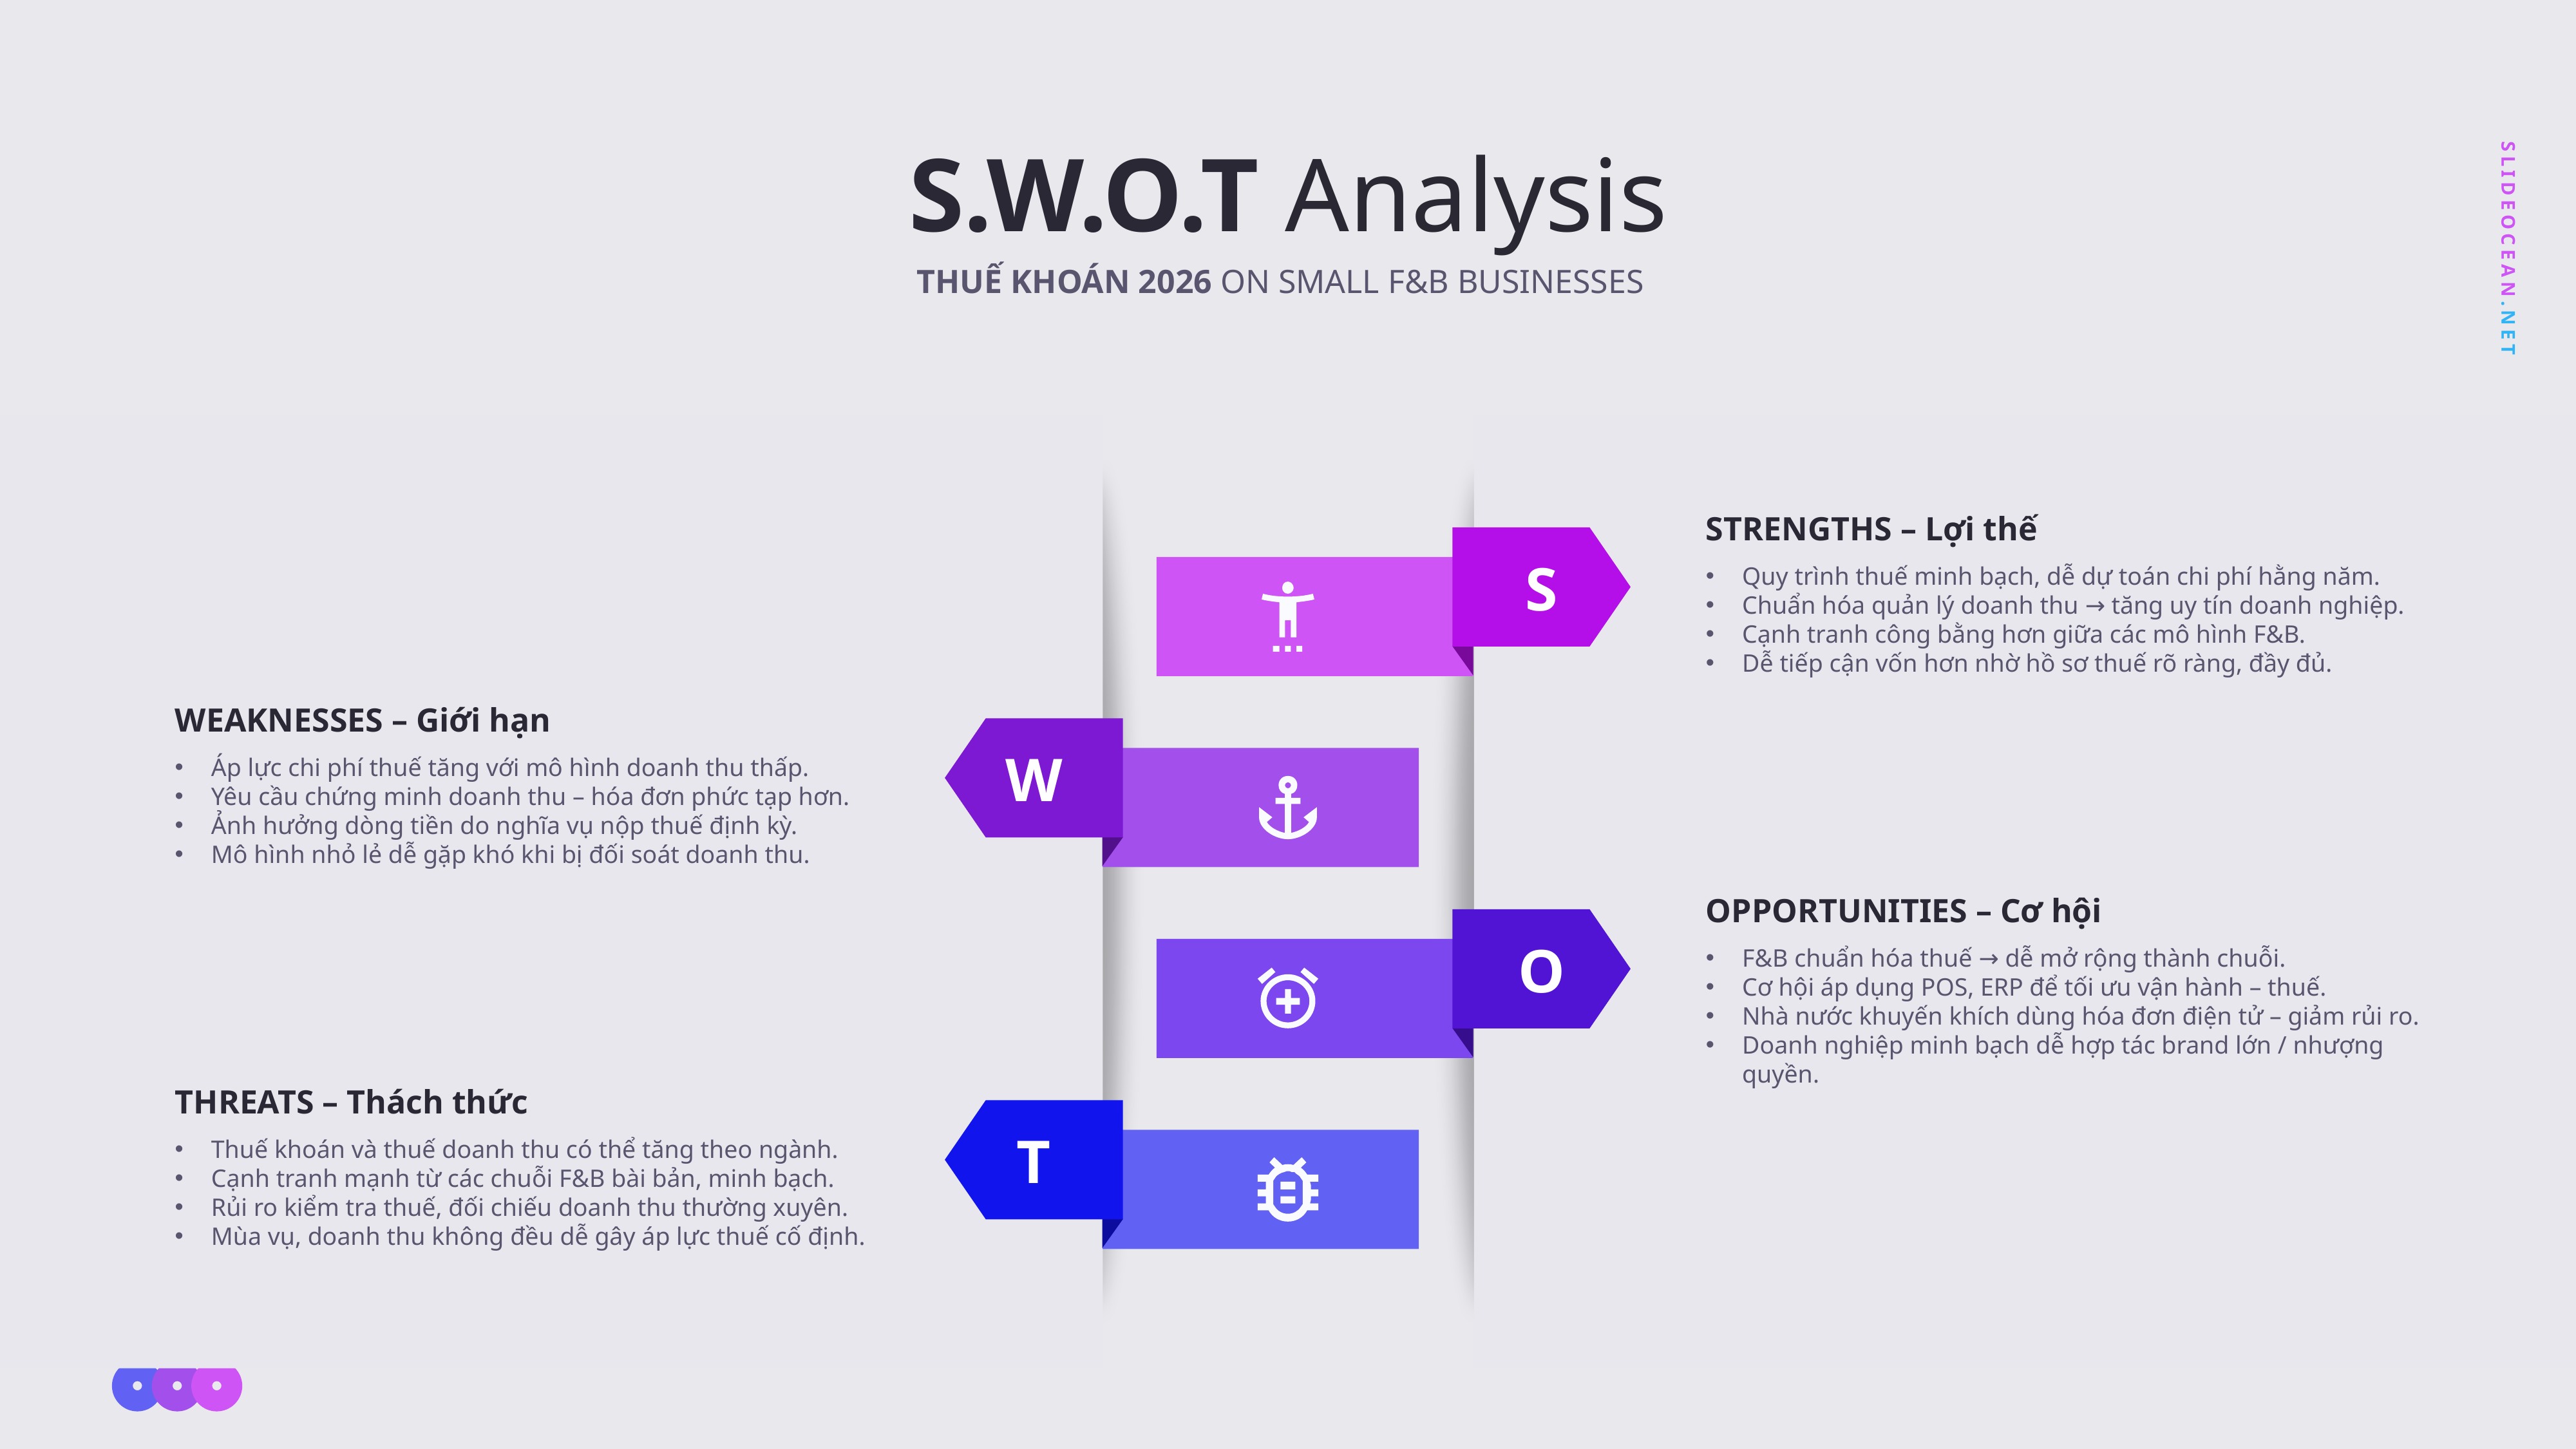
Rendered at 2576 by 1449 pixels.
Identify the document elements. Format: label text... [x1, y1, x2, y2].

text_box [944, 1099, 1419, 1249]
text_box THUẾ KHOÁN 2026 ON SMALL F&B BUSINESSES [907, 256, 1654, 305]
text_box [1156, 527, 1631, 677]
text_box S.W.O.T Analysis [899, 126, 1677, 257]
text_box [944, 717, 1419, 867]
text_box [0, 414, 2576, 1369]
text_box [1156, 909, 1631, 1059]
